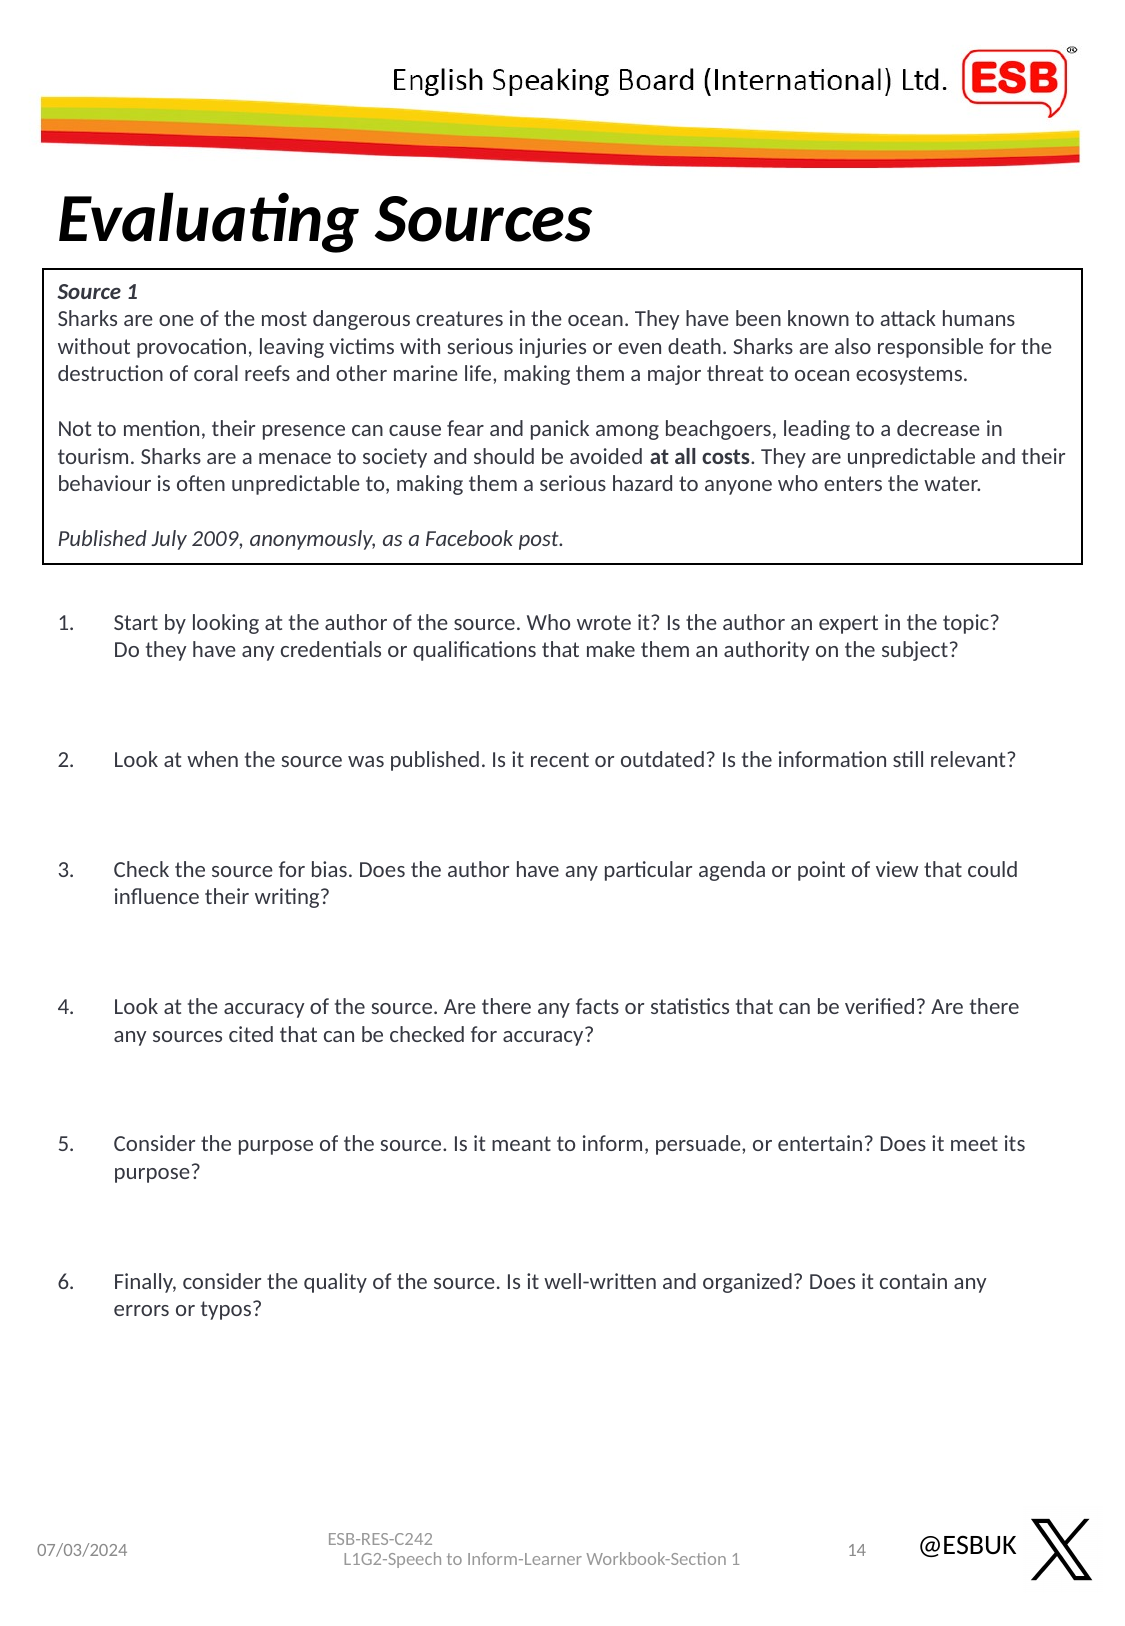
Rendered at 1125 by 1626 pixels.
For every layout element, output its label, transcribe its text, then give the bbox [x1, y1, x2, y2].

text_box Start by looking at the author of the source. Who wrote it? Is the author an expert in the topic? Do they have any credentials or qualifications that make them an authority on the subject? Look at when the source was published. Is it recent or outdated? Is the information still relevant? Check the source for bias. Does the author have any particular agenda or point of view that could influence their writing? Look at the accuracy of the source. Are there any facts or statistics that can be verified? Are there any sources cited that can be checked for accuracy? Consider the purpose of the source. Is it meant to inform, persuade, or entertain? Does it meet its purpose? Finally, consider the quality of the source. Is it well-written and organized? Does it contain any errors or typos? [42, 599, 1047, 1384]
title Evaluating Sources [42, 174, 1014, 268]
text_box Source 1 Sharks are one of the most dangerous creatures in the ocean. They have been known to attack humans without provocation, leaving victims with serious injuries or even death. Sharks are also responsible for the destruction of coral reefs and other marine life, making them a major threat to ocean ecosystems. Not to mention, their presence can cause fear and panick among beachgoers, leading to a decrease in tourism. Sharks are a menace to society and should be avoided at all costs. They are unpredictable and their behaviour is often unpredictable to, making them a serious hazard to anyone who enters the water. Published July 2009, anonymously, as a Facebook post. [42, 268, 1083, 565]
picture [0, 1, 1125, 234]
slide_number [22, 1506, 276, 1593]
picture [1022, 1506, 1103, 1593]
footer ESB-RES-C242 L1G2-Speech to Inform-Learner Workbook-Section 1 [296, 1506, 697, 1593]
slide_number 14 [697, 1506, 882, 1593]
